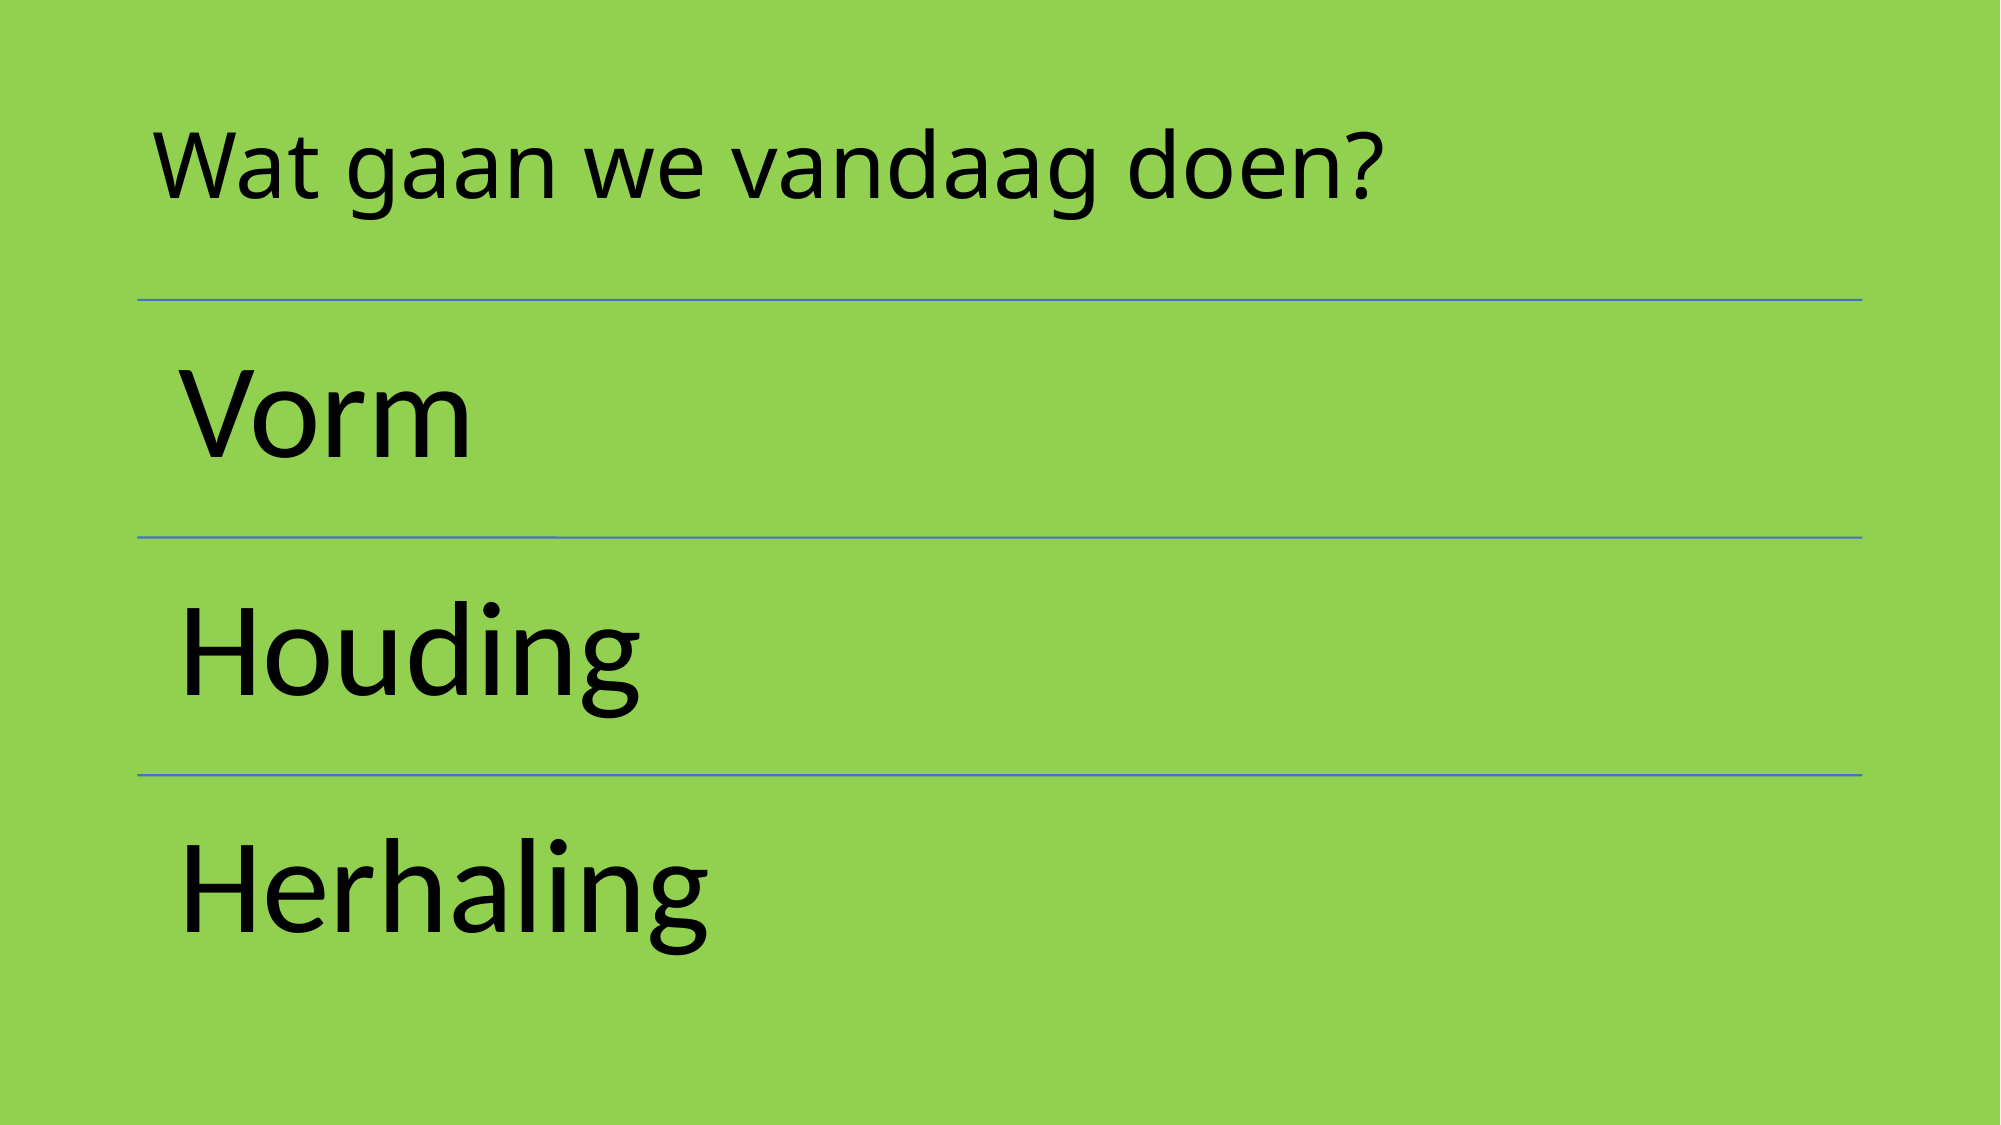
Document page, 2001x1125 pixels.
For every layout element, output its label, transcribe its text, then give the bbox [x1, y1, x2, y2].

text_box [137, 299, 1863, 1014]
title Wat gaan we vandaag doen? [137, 59, 1863, 278]
